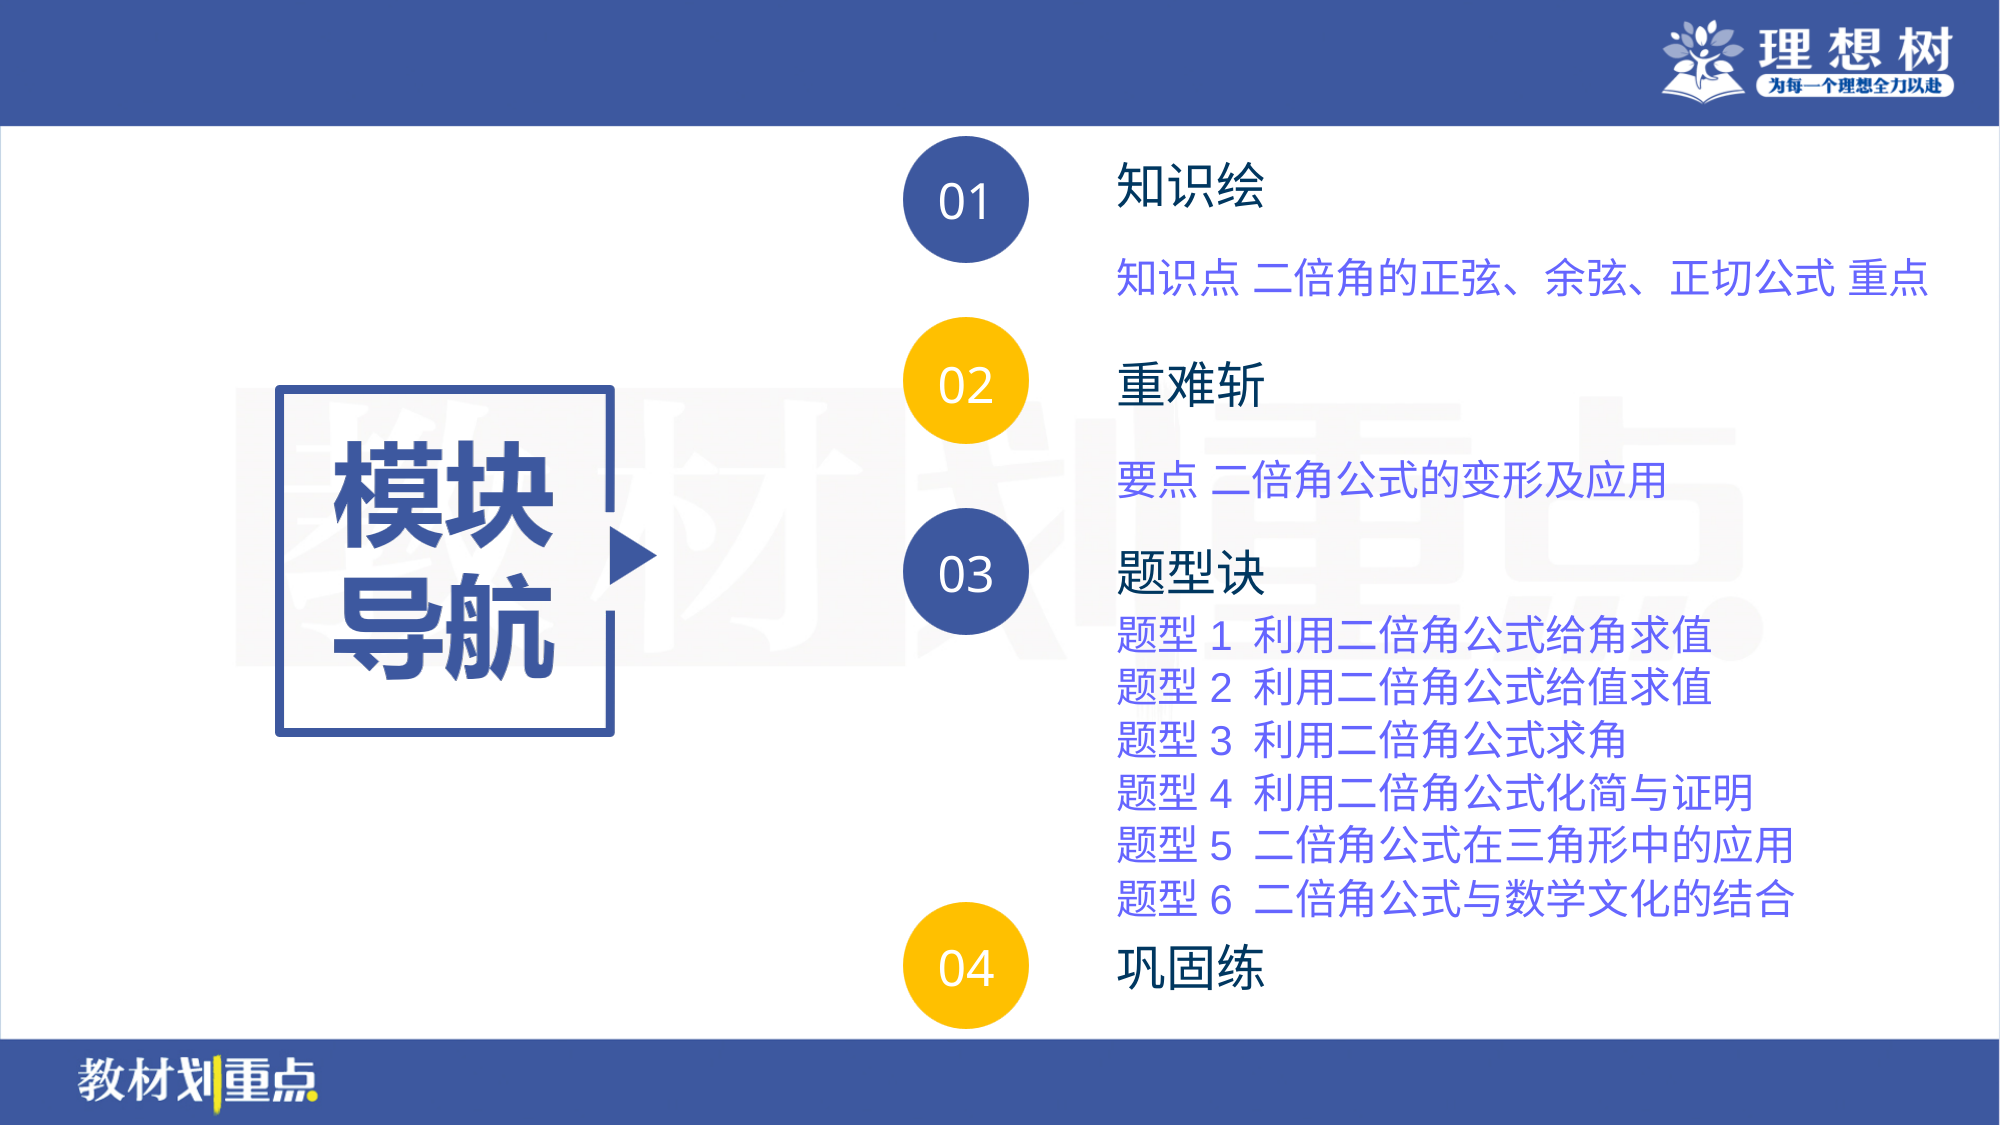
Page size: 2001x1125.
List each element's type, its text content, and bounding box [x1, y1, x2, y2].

text_box 题型1 利用二倍角公式给角求值 [1116, 609, 2000, 657]
text_box 题型6 二倍角公式与数学文化的结合 [1116, 873, 2000, 920]
text_box 知识点 二倍角的正弦、余弦、正切公式 重点 [1116, 252, 2000, 299]
text_box 题型3 利用二倍角公式求角 [1116, 713, 2000, 761]
picture [0, 0, 2000, 1125]
text_box 题型5 二倍角公式在三角形中的应用 [1116, 819, 2000, 867]
text_box 要点 二倍角公式的变形及应用 [1116, 454, 2000, 501]
text_box 题型4 利用二倍角公式化简与证明 [1116, 767, 2000, 815]
text_box 题型2 利用二倍角公式给值求值 [1116, 661, 2000, 709]
